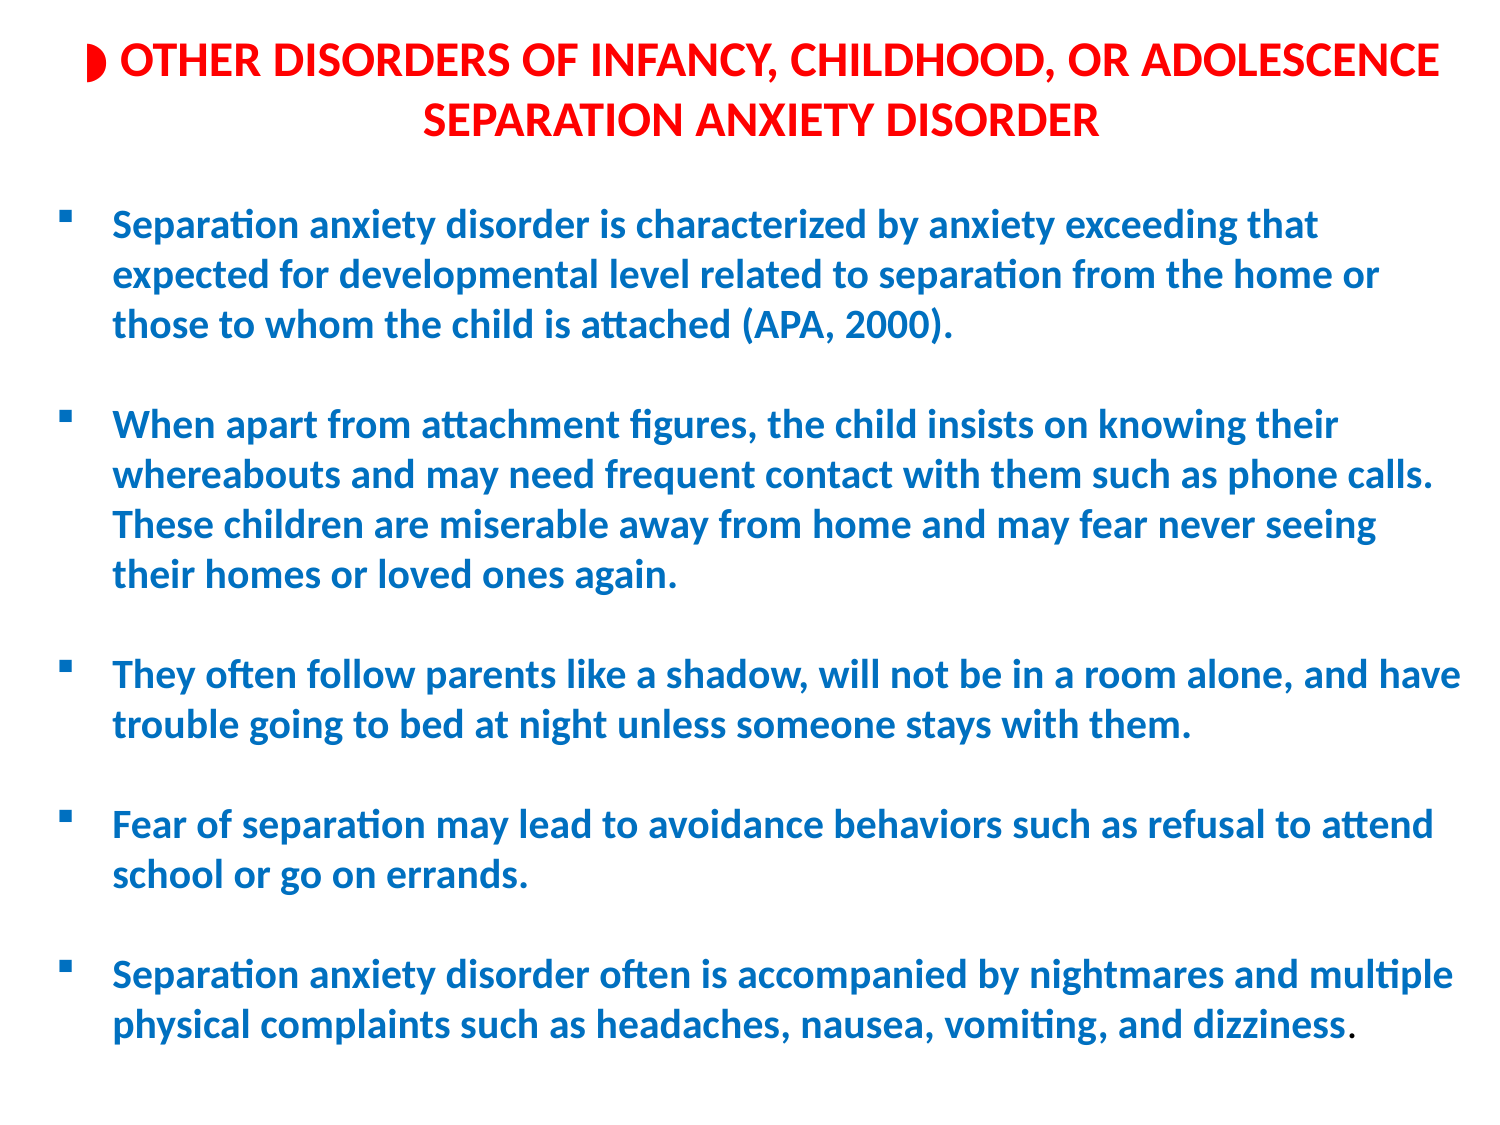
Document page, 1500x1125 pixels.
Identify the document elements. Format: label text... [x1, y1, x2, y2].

text_box ◗ OTHER DISORDERS OF INFANCY, CHILDHOOD, OR ADOLESCENCE SEPARATION ANXIETY DISORDER Separation anxiety disorder is characterized by anxiety exceeding that expected for developmental level related to separation from the home or those to whom the child is attached (APA, 2000). When apart from attachment figures, the child insists on knowing their whereabouts and may need frequent contact with them such as phone calls. These children are miserable away from home and may fear never seeing their homes or loved ones again. They often follow parents like a shadow, will not be in a room alone, and have trouble going to bed at night unless someone stays with them. Fear of separation may lead to avoidance behaviors such as refusal to attend school or go on errands. Separation anxiety disorder often is accompanied by nightmares and multiple physical complaints such as headaches, nausea, vomiting, and dizziness. [41, 19, 1483, 1055]
